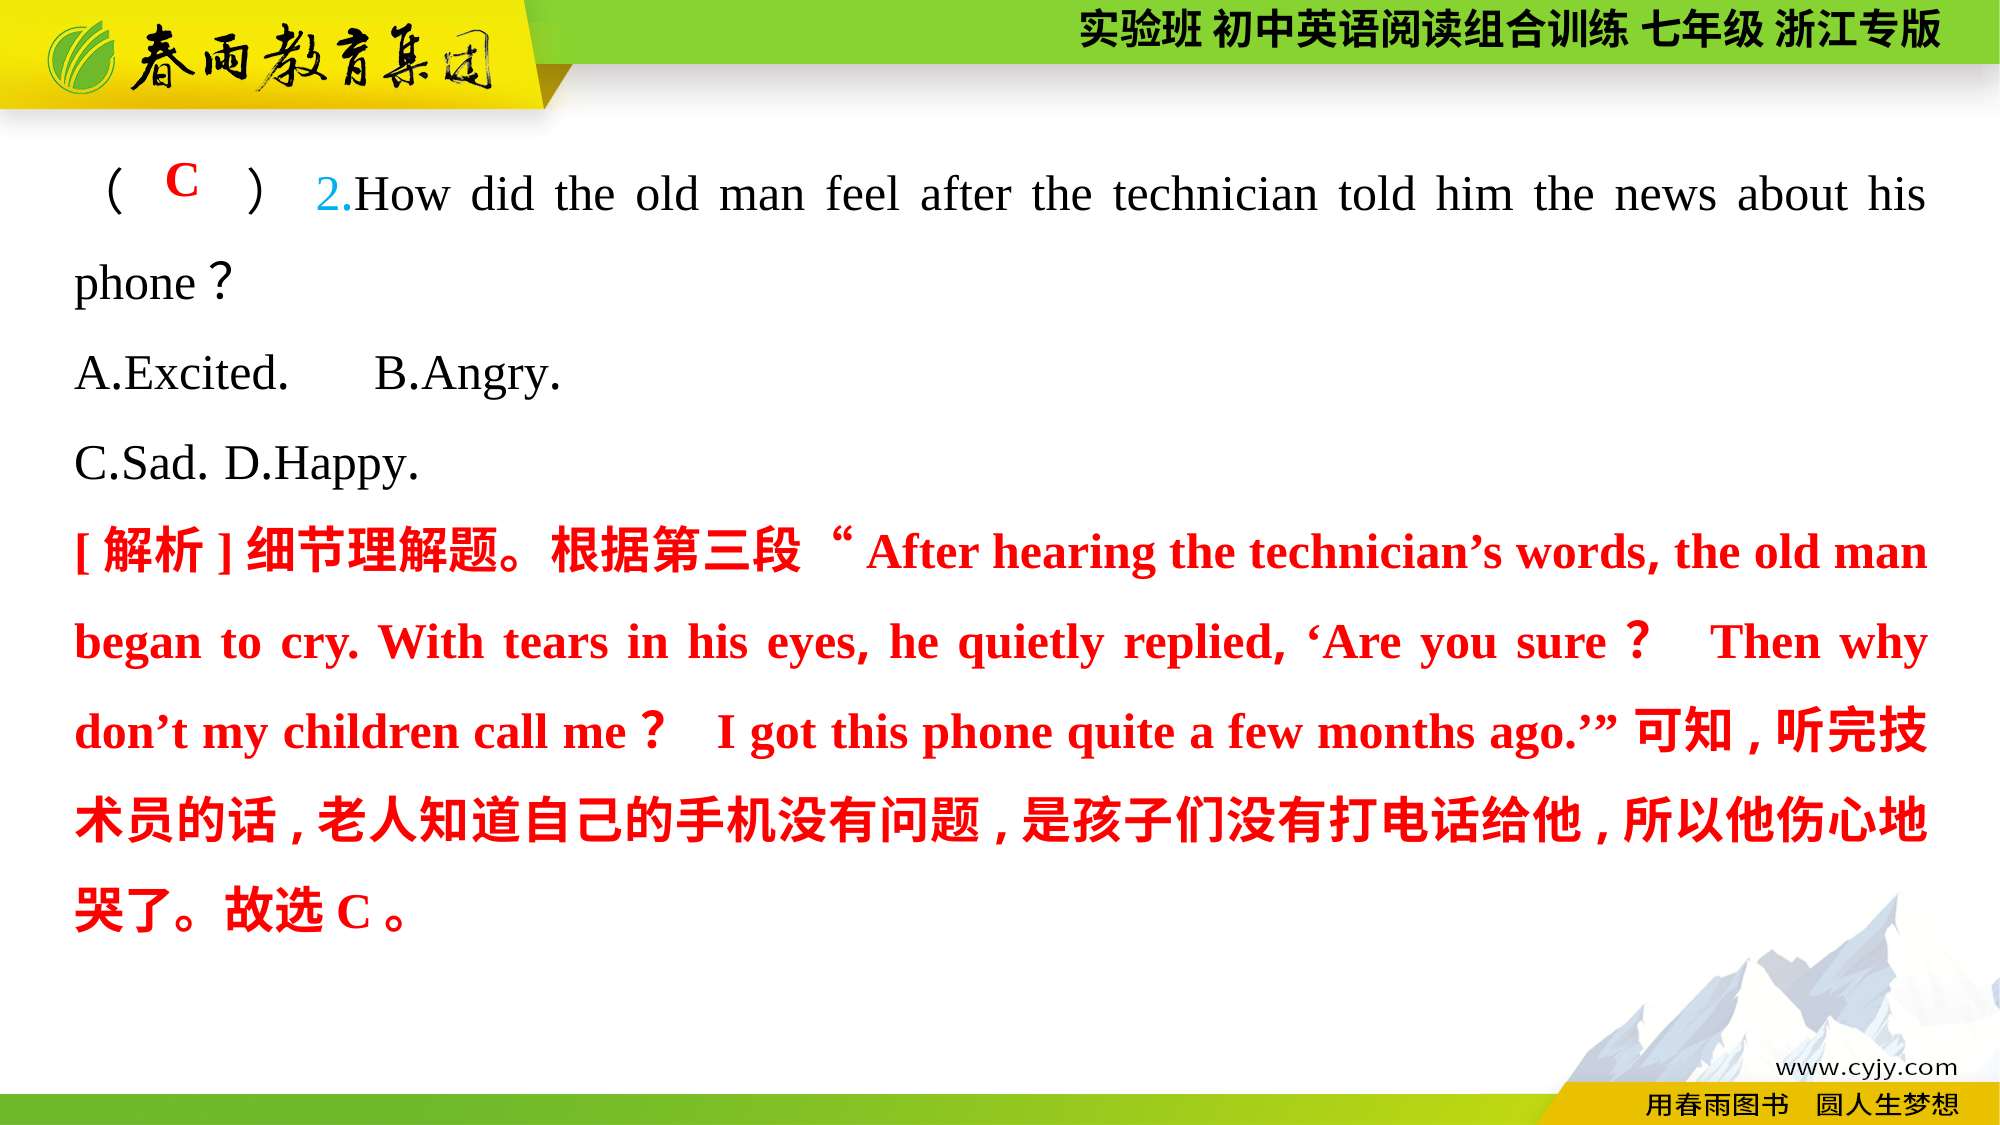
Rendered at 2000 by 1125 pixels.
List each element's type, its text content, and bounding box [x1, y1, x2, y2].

picture [0, 0, 2000, 1125]
text_box C [149, 138, 216, 214]
list （ ）2.How did the old man feel after the technician told him the news about his phone？ A.Excited. B.Angry. C.Sad. D.Happy. [59, 122, 1944, 481]
text_box [解析]细节理解题。根据第三段“After hearing the technician’s words, the old man began to cry. With tears in his eyes, he quietly replied, ‘Are you sure？ Then why don’t my children call me？ I got this phone quite a few months ago.’”可知,听完技术员的话,老人知道自己的手机没有问题,是孩子们没有打电话给他,所以他伤心地哭了。故选C。 [59, 481, 1944, 947]
